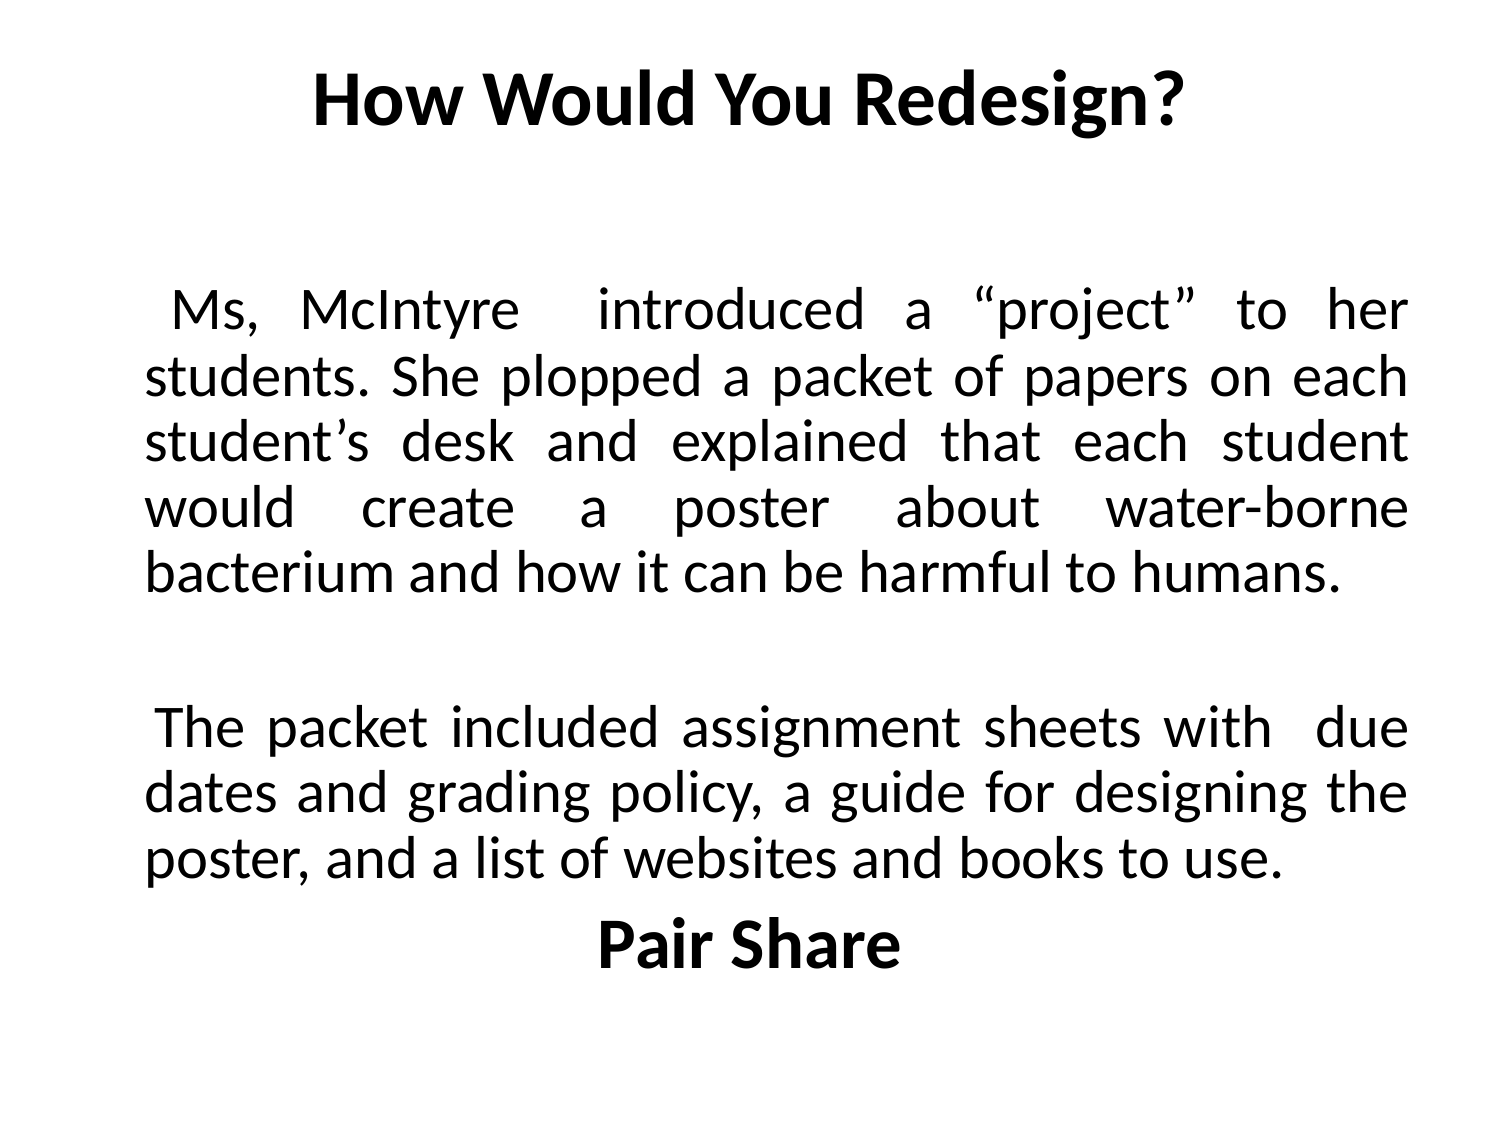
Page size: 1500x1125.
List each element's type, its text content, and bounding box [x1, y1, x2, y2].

title How Would You Redesign? [74, 0, 1426, 188]
list Ms, McIntyre introduced a “project” to her students. She plopped a packet of papers on each student’s desk and explained that each student would create a poster about water-borne bacterium and how it can be harmful to humans. The packet included assignment sheets with due dates and grading policy, a guide for designing the poster, and a list of websites and books to use. Pair Share [74, 262, 1426, 1006]
